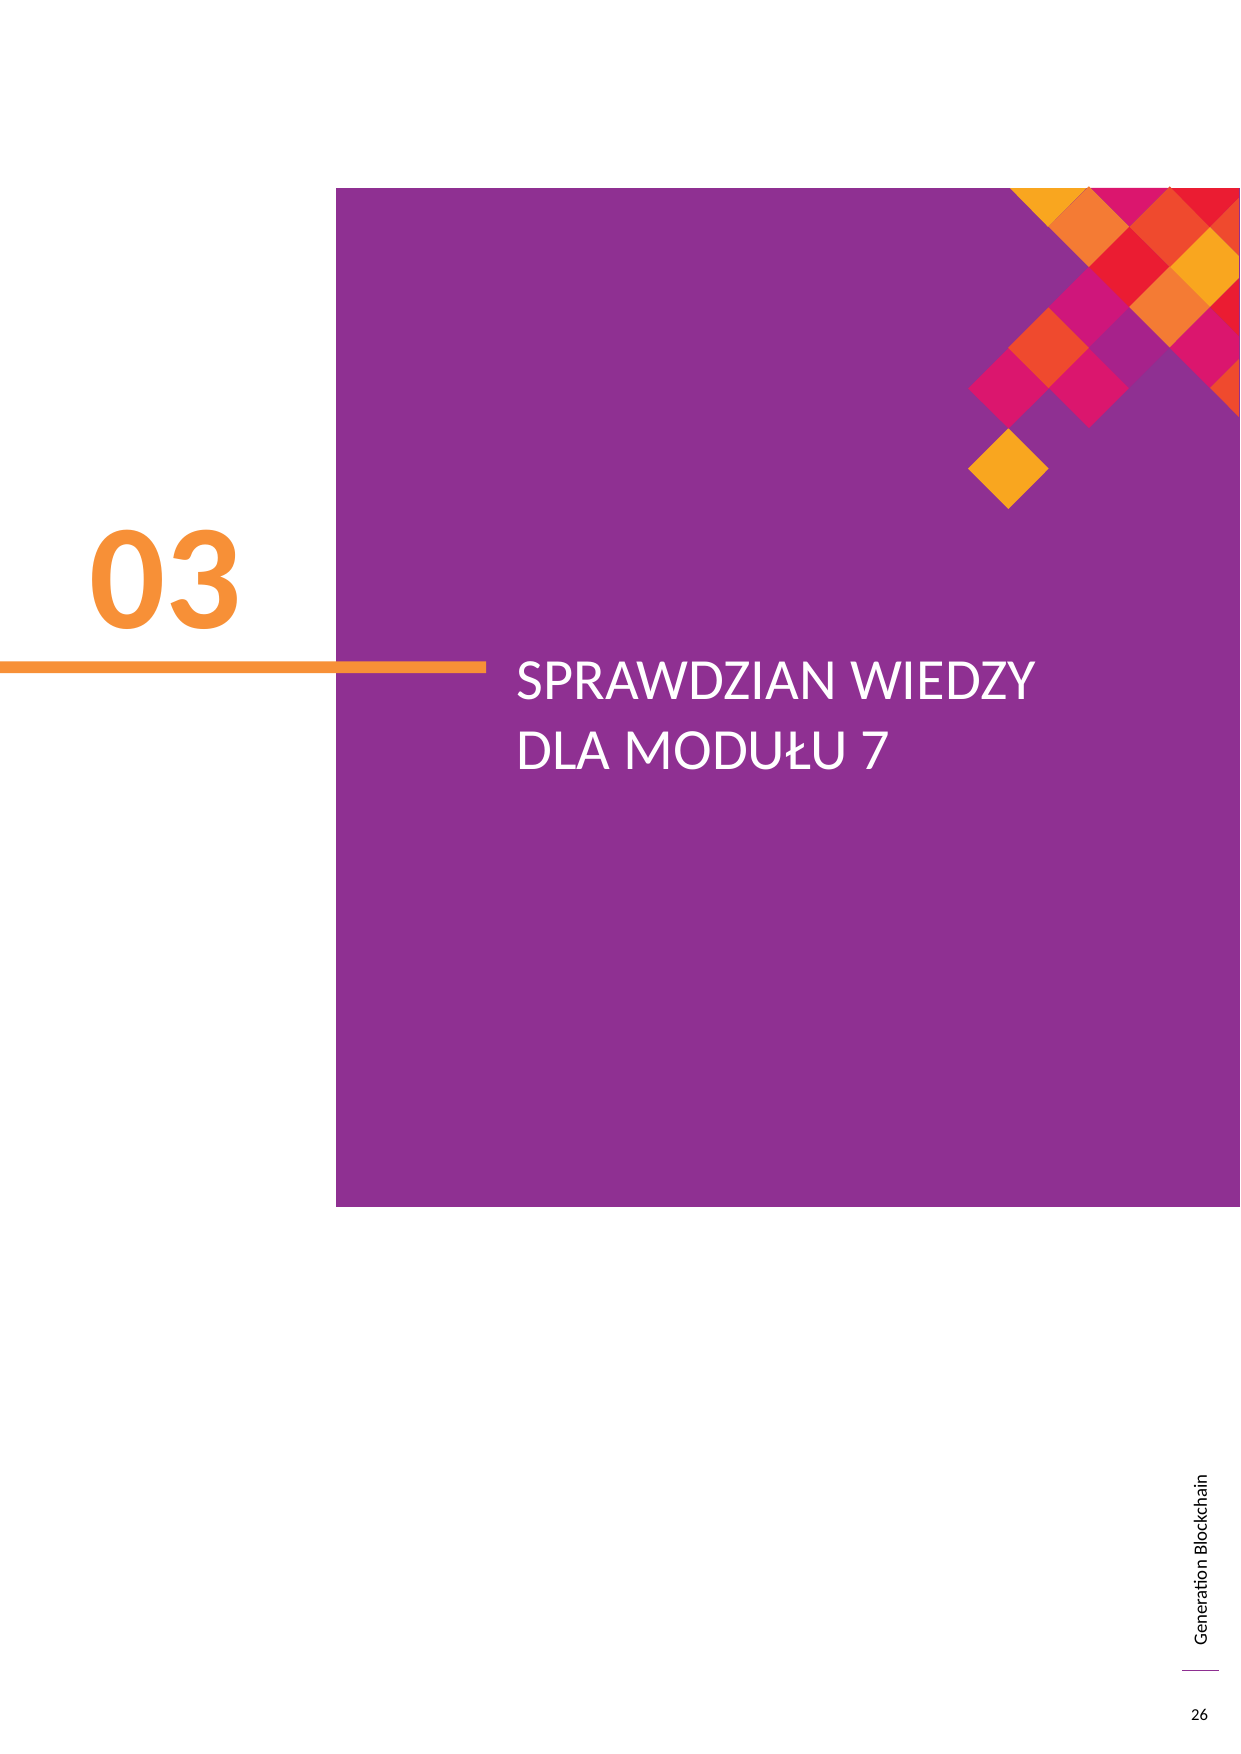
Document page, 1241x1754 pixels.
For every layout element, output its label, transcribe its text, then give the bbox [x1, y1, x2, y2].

list SPRAWDZIAN WIEDZY DLA MODUŁU 7 [501, 634, 1074, 813]
slide_number 26 [1170, 1692, 1229, 1736]
list 03 [74, 471, 375, 727]
